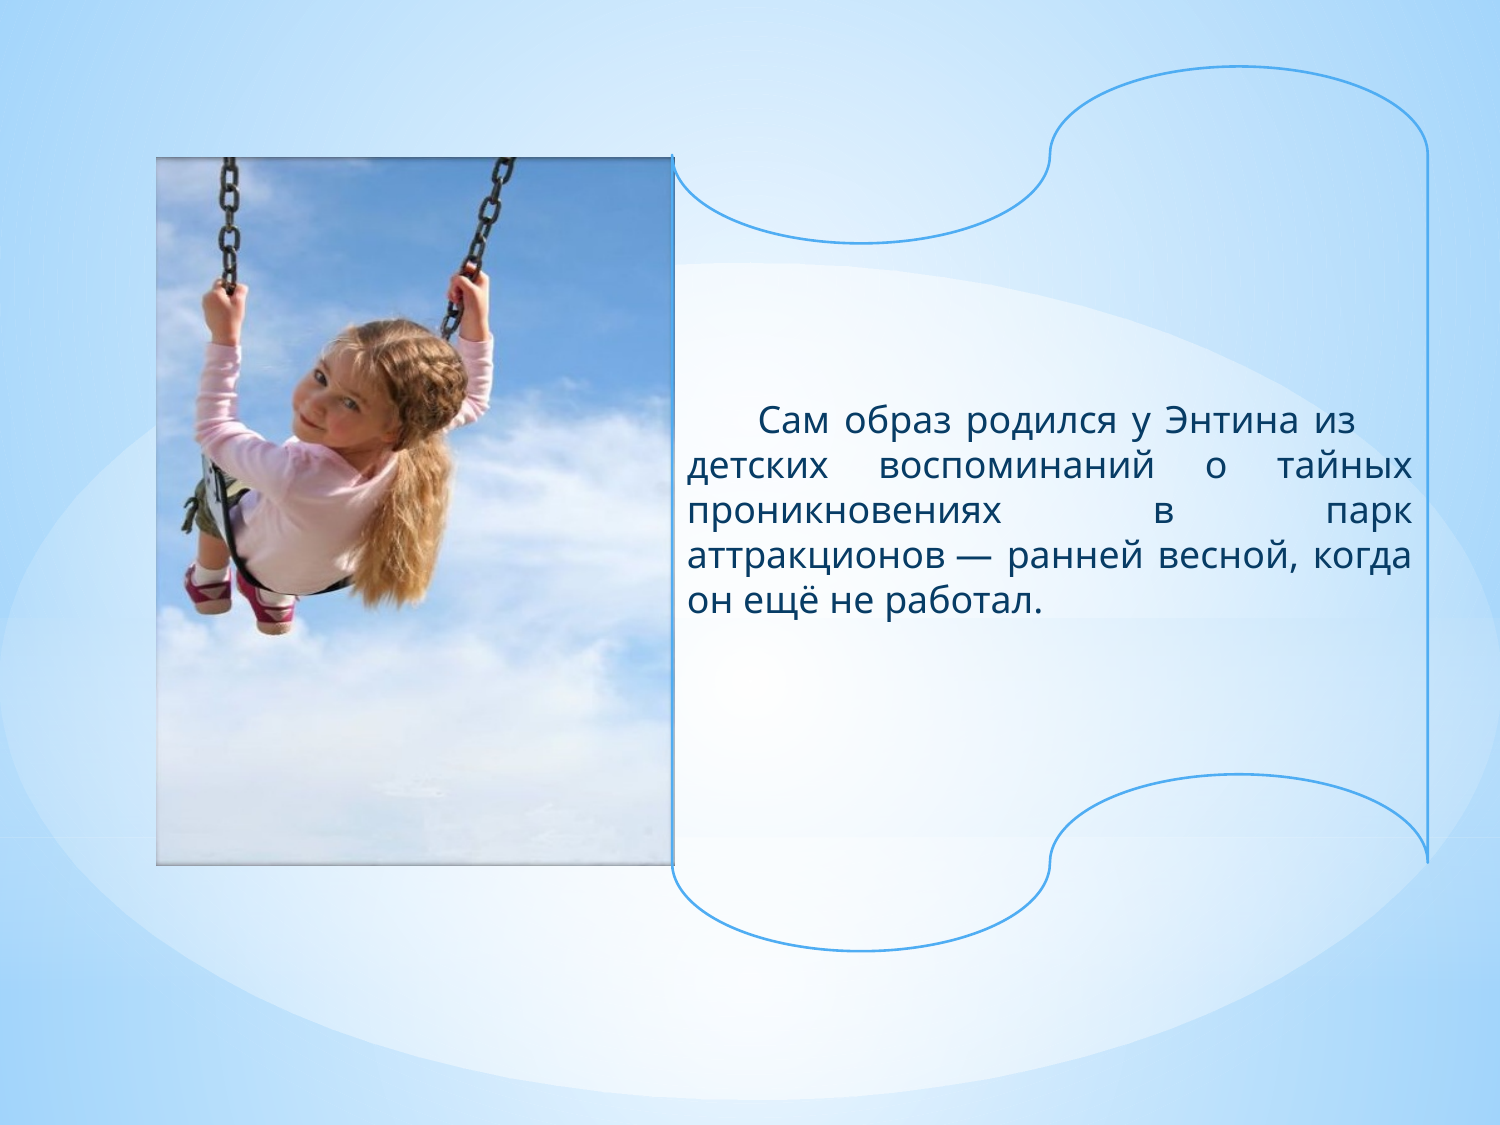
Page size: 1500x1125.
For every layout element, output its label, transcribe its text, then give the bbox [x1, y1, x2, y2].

picture [156, 157, 675, 867]
text_box Сам образ родился у Энтина из детских воспоминаний о тайных проникновениях в парк аттракционов — ранней весной, когда он ещё не работал. [672, 65, 1430, 953]
